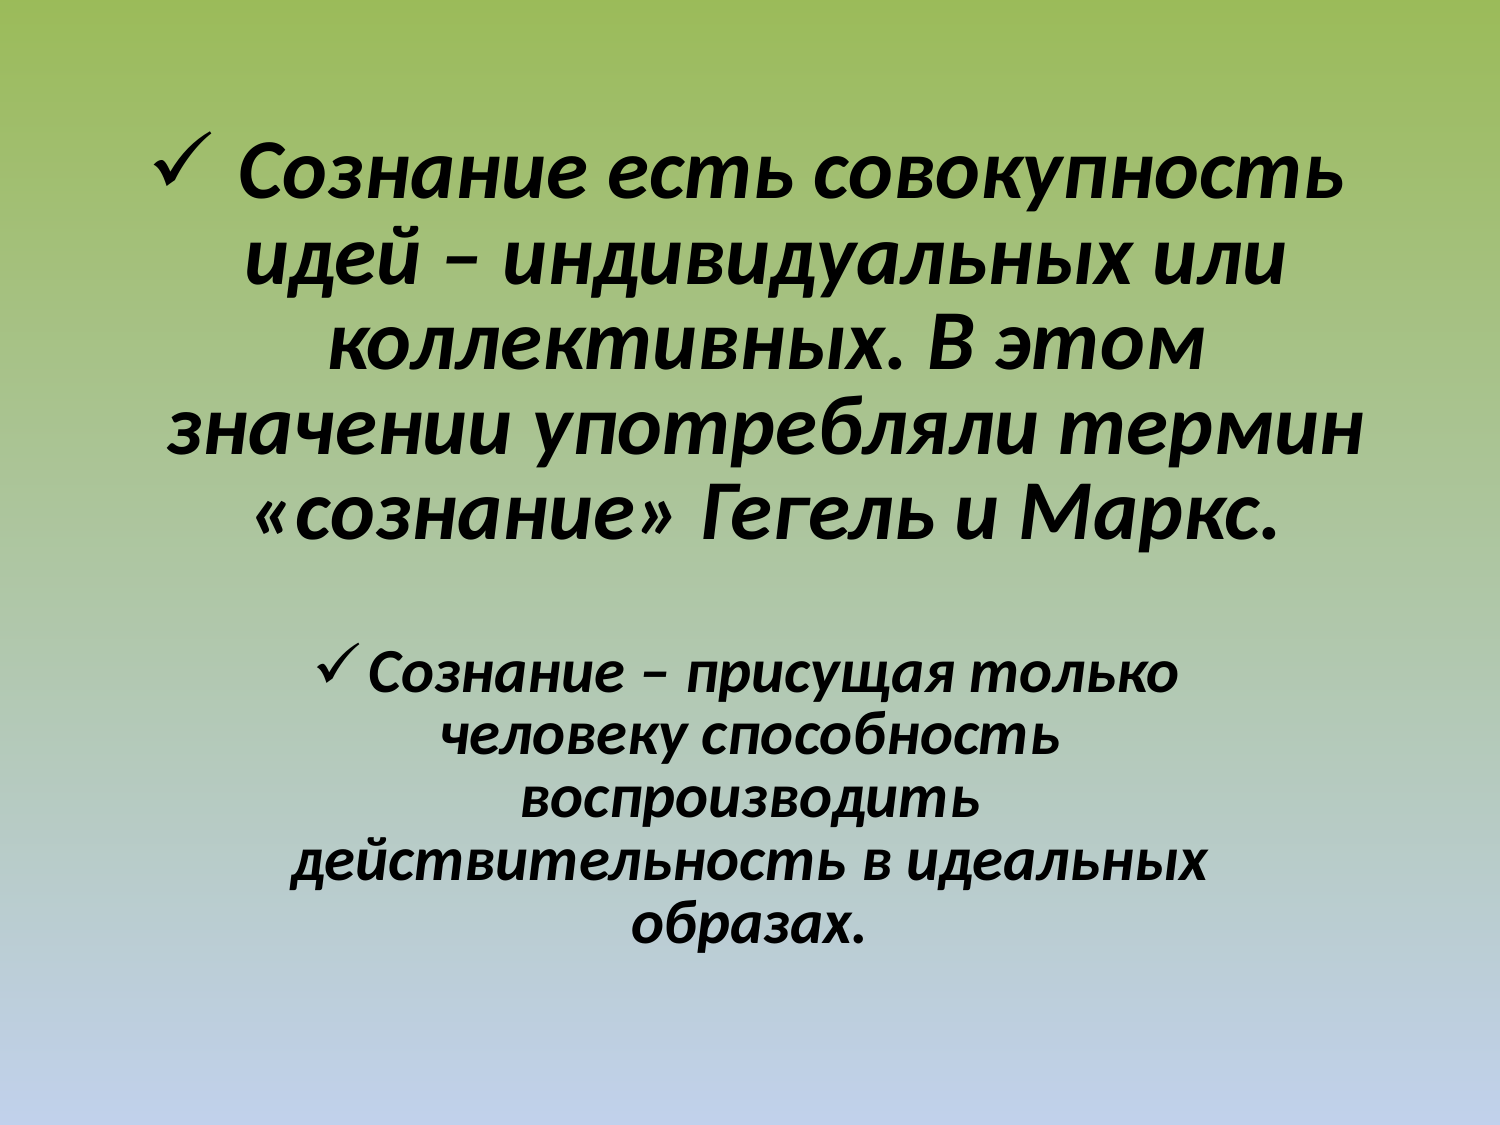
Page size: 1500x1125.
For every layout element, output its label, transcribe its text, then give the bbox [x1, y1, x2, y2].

subtitle Сознание – присущая только человеку способность воспроизводить действительность в идеальных образах. [225, 637, 1275, 1032]
title Сознание есть совокупность идей – индивидуальных или коллективных. В этом значении употребляли термин «сознание» Гегель и Маркс. [112, 105, 1388, 591]
